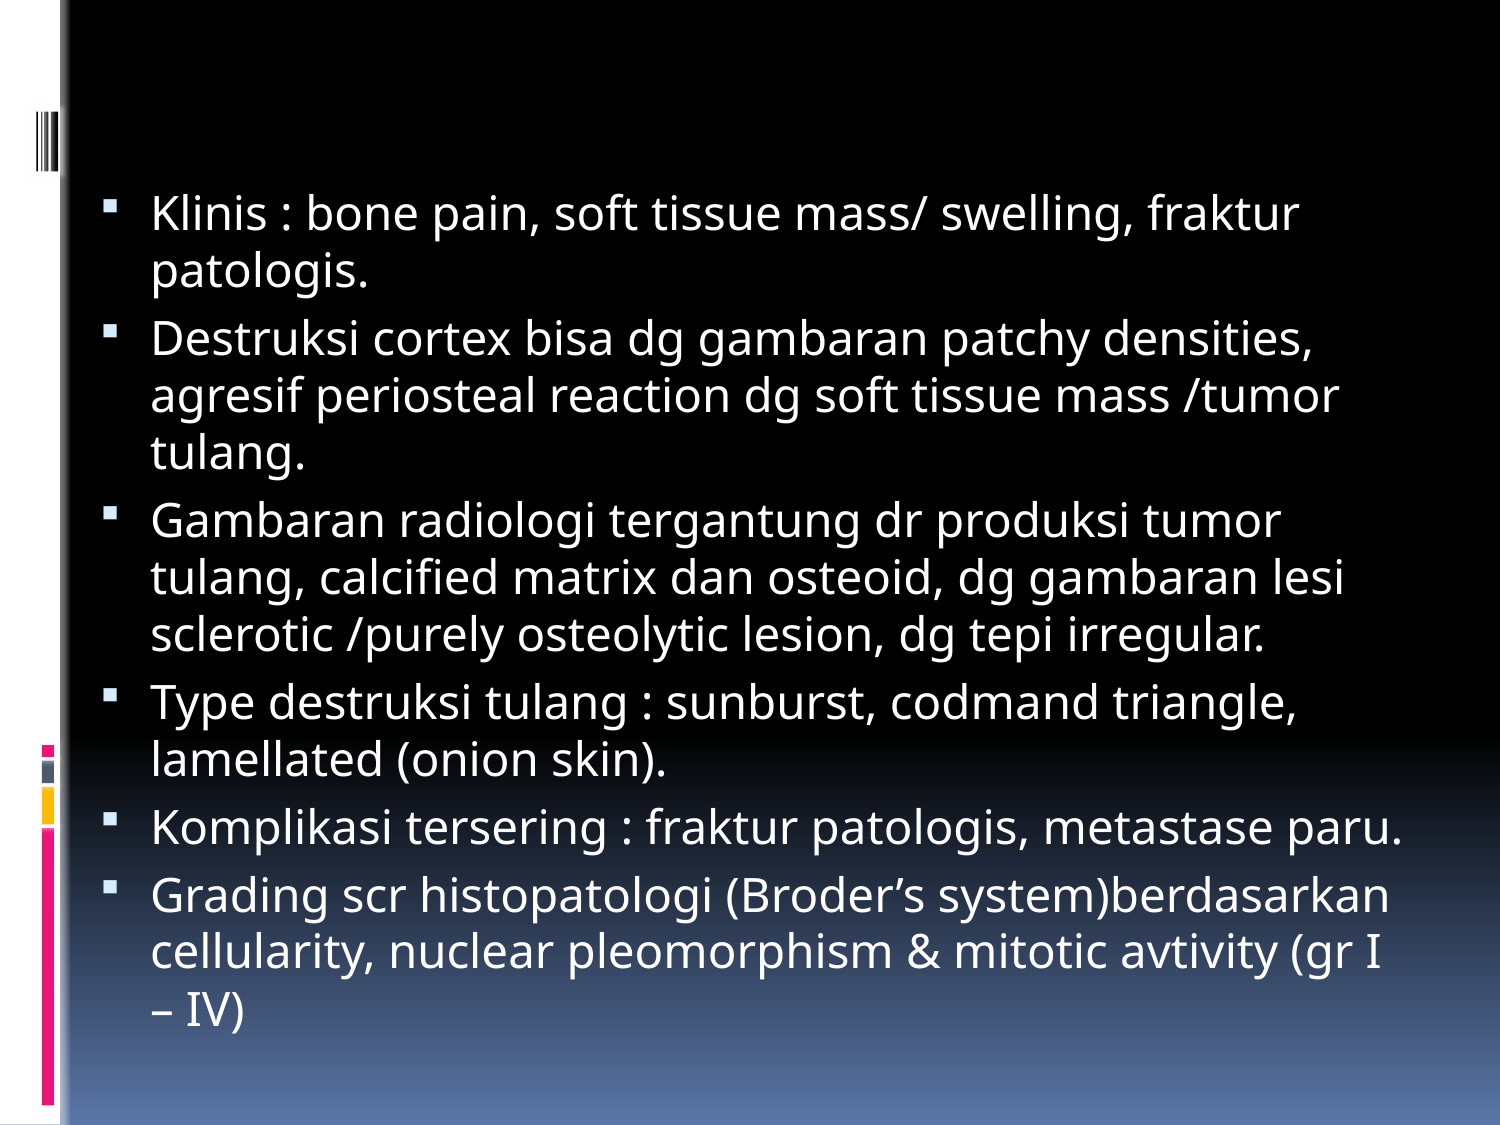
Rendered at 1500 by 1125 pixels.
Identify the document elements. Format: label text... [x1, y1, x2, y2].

list Klinis : bone pain, soft tissue mass/ swelling, fraktur patologis. Destruksi cortex bisa dg gambaran patchy densities, agresif periosteal reaction dg soft tissue mass /tumor tulang. Gambaran radiologi tergantung dr produksi tumor tulang, calcified matrix dan osteoid, dg gambaran lesi sclerotic /purely osteolytic lesion, dg tepi irregular. Type destruksi tulang : sunburst, codmand triangle, lamellated (onion skin). Komplikasi tersering : fraktur patologis, metastase paru. Grading scr histopatologi (Broder’s system)berdasarkan cellularity, nuclear pleomorphism & mitotic avtivity (gr I – IV) [75, 175, 1425, 1059]
